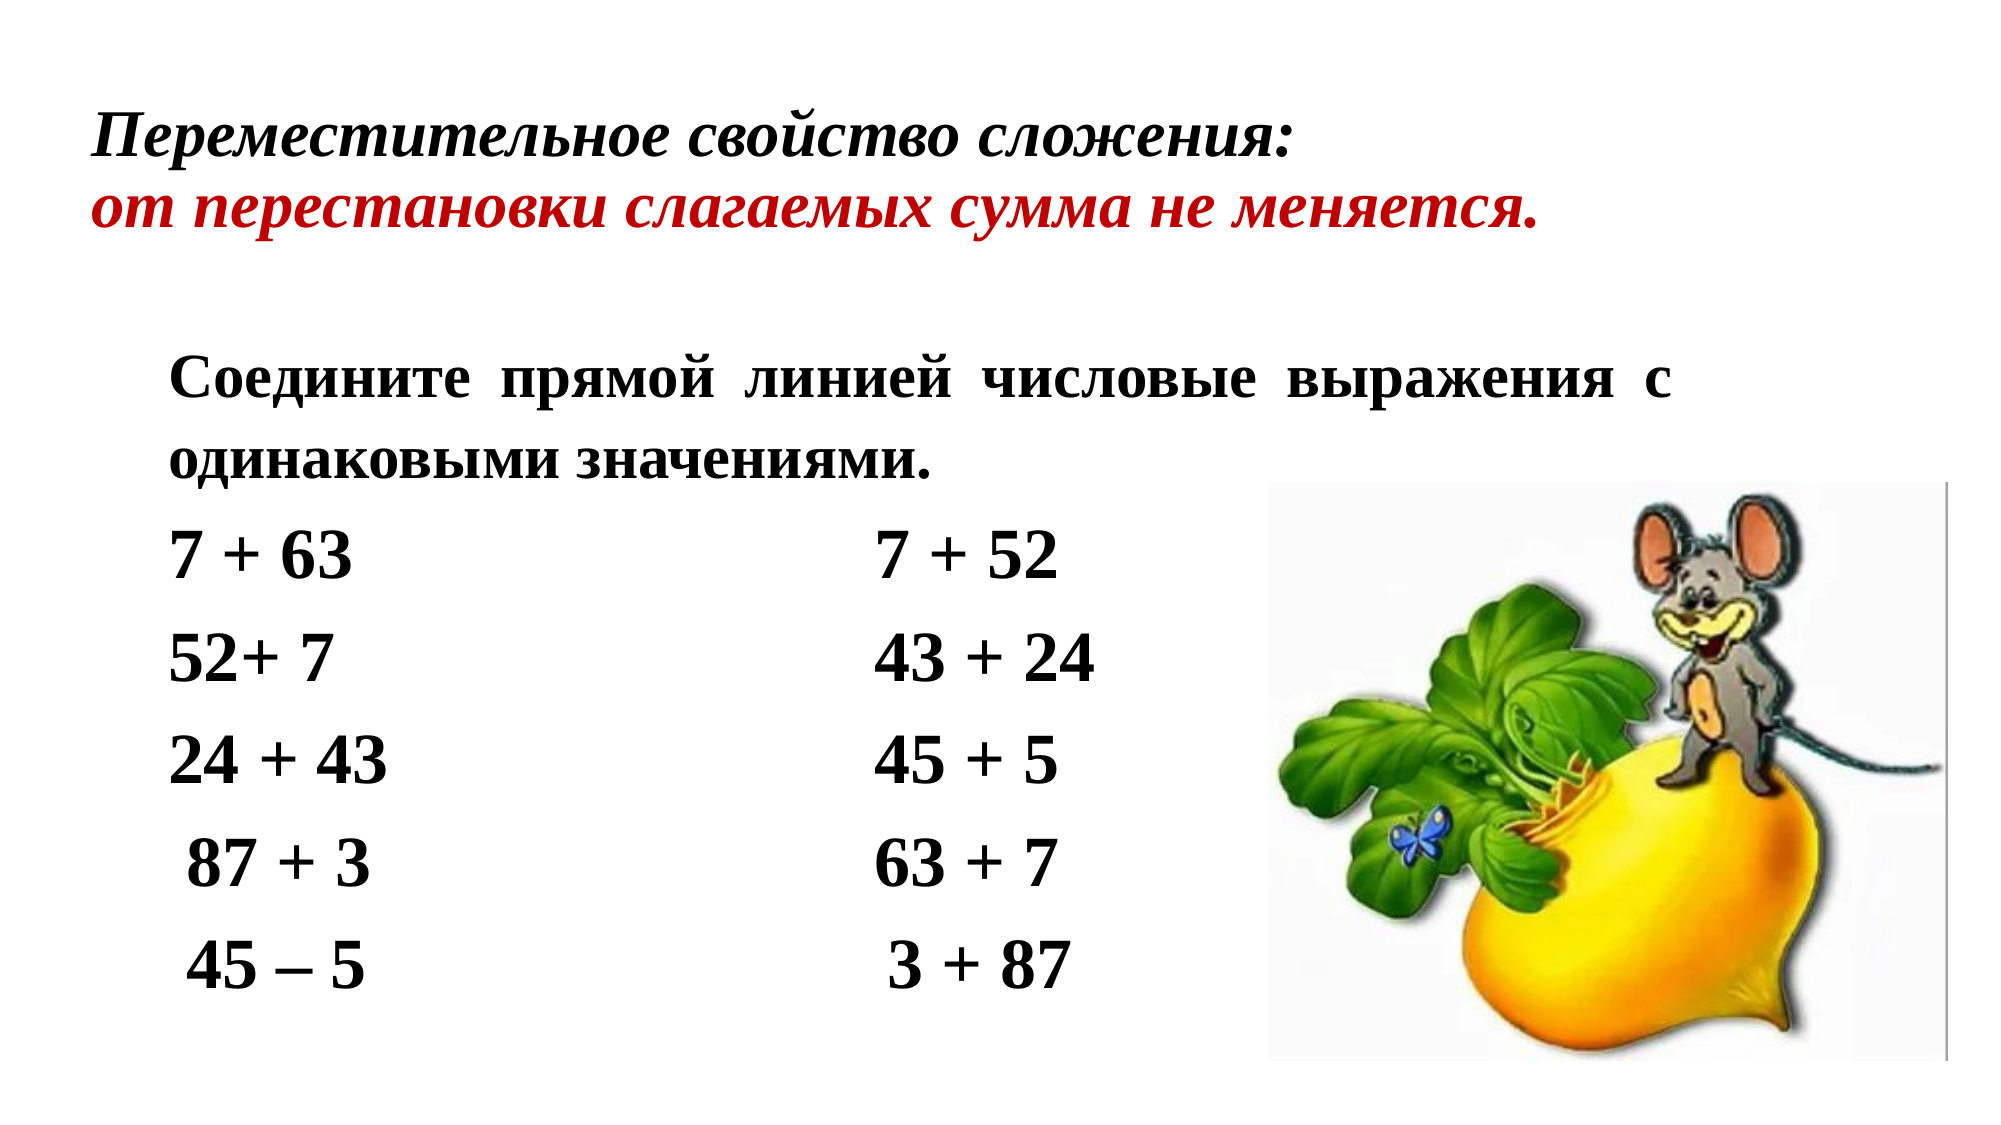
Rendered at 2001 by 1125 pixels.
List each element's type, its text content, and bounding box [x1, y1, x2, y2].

picture [1268, 482, 1948, 1062]
list Соедините прямой линией числовые выражения с одинаковыми значениями. 7 + 63 7 + 52 52+ 7 43 + 24 24 + 43 45 + 5 87 + 3 63 + 7 45 – 5 3 + 87 [112, 282, 1690, 1024]
title Переместительное свойство сложения: от перестановки слагаемых сумма не меняется. [76, 36, 1926, 313]
